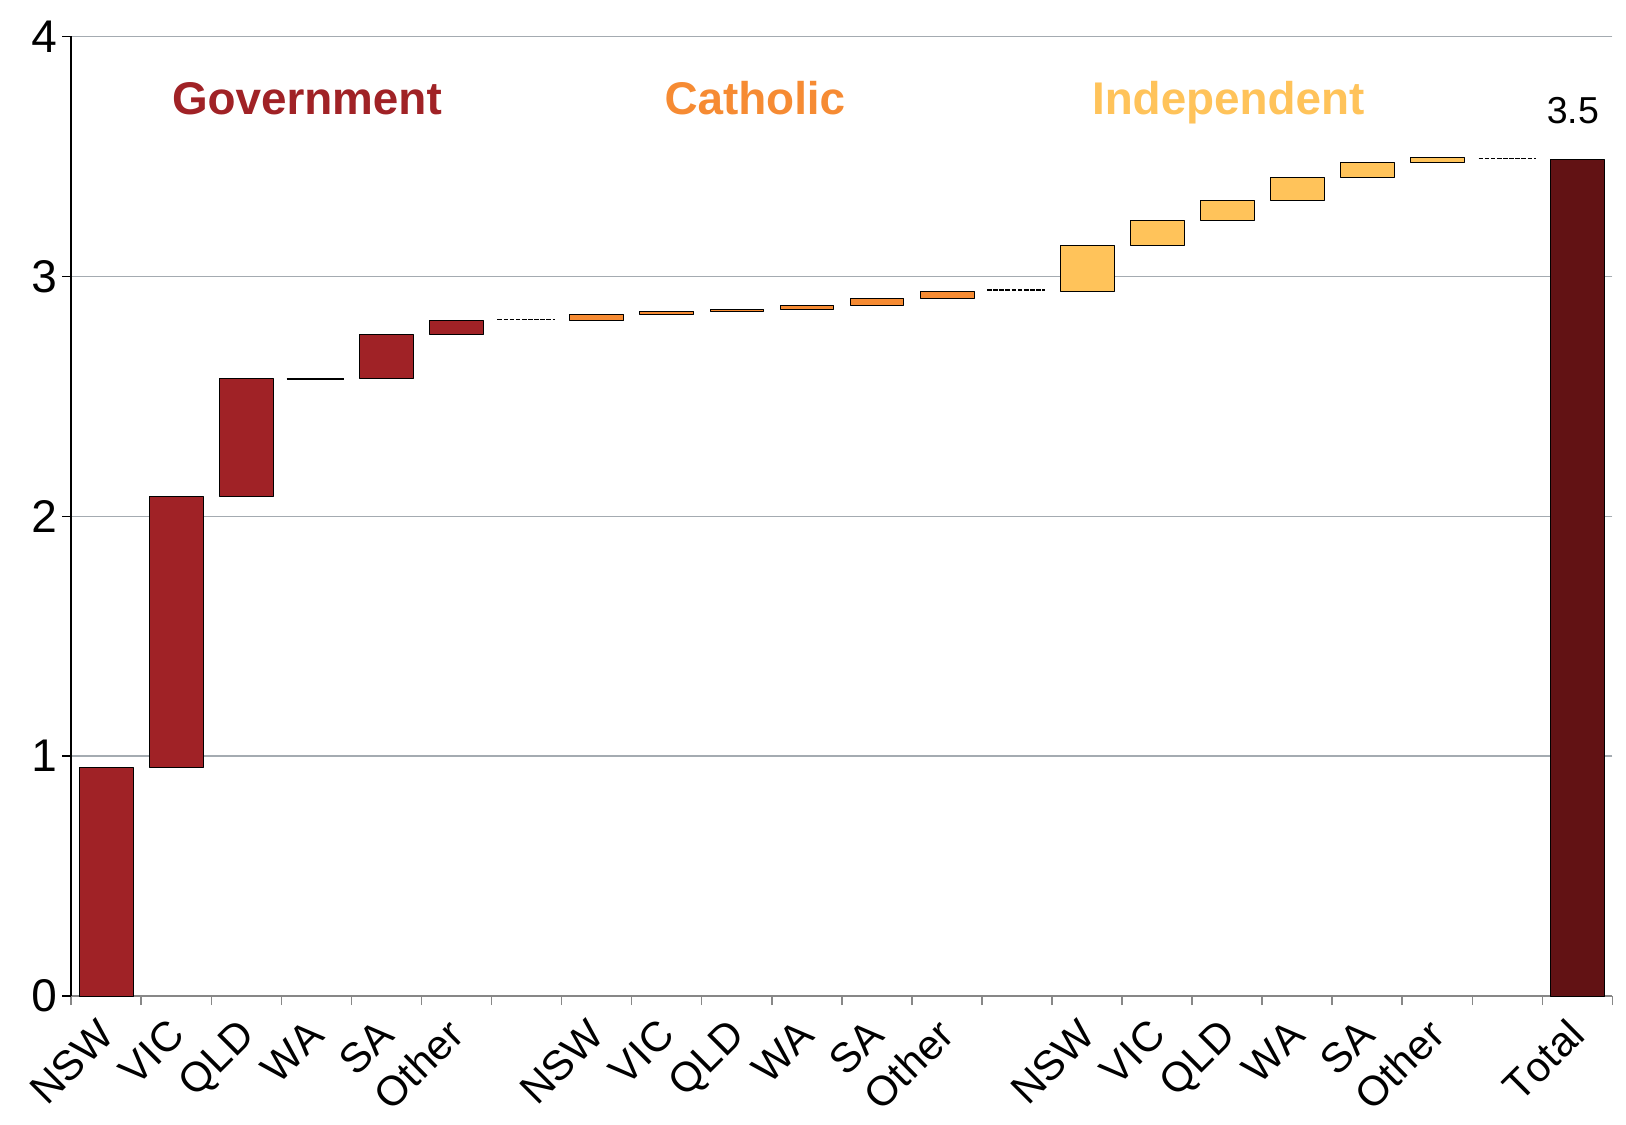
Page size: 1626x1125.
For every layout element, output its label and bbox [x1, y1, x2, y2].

chart [0, 0, 1625, 1125]
